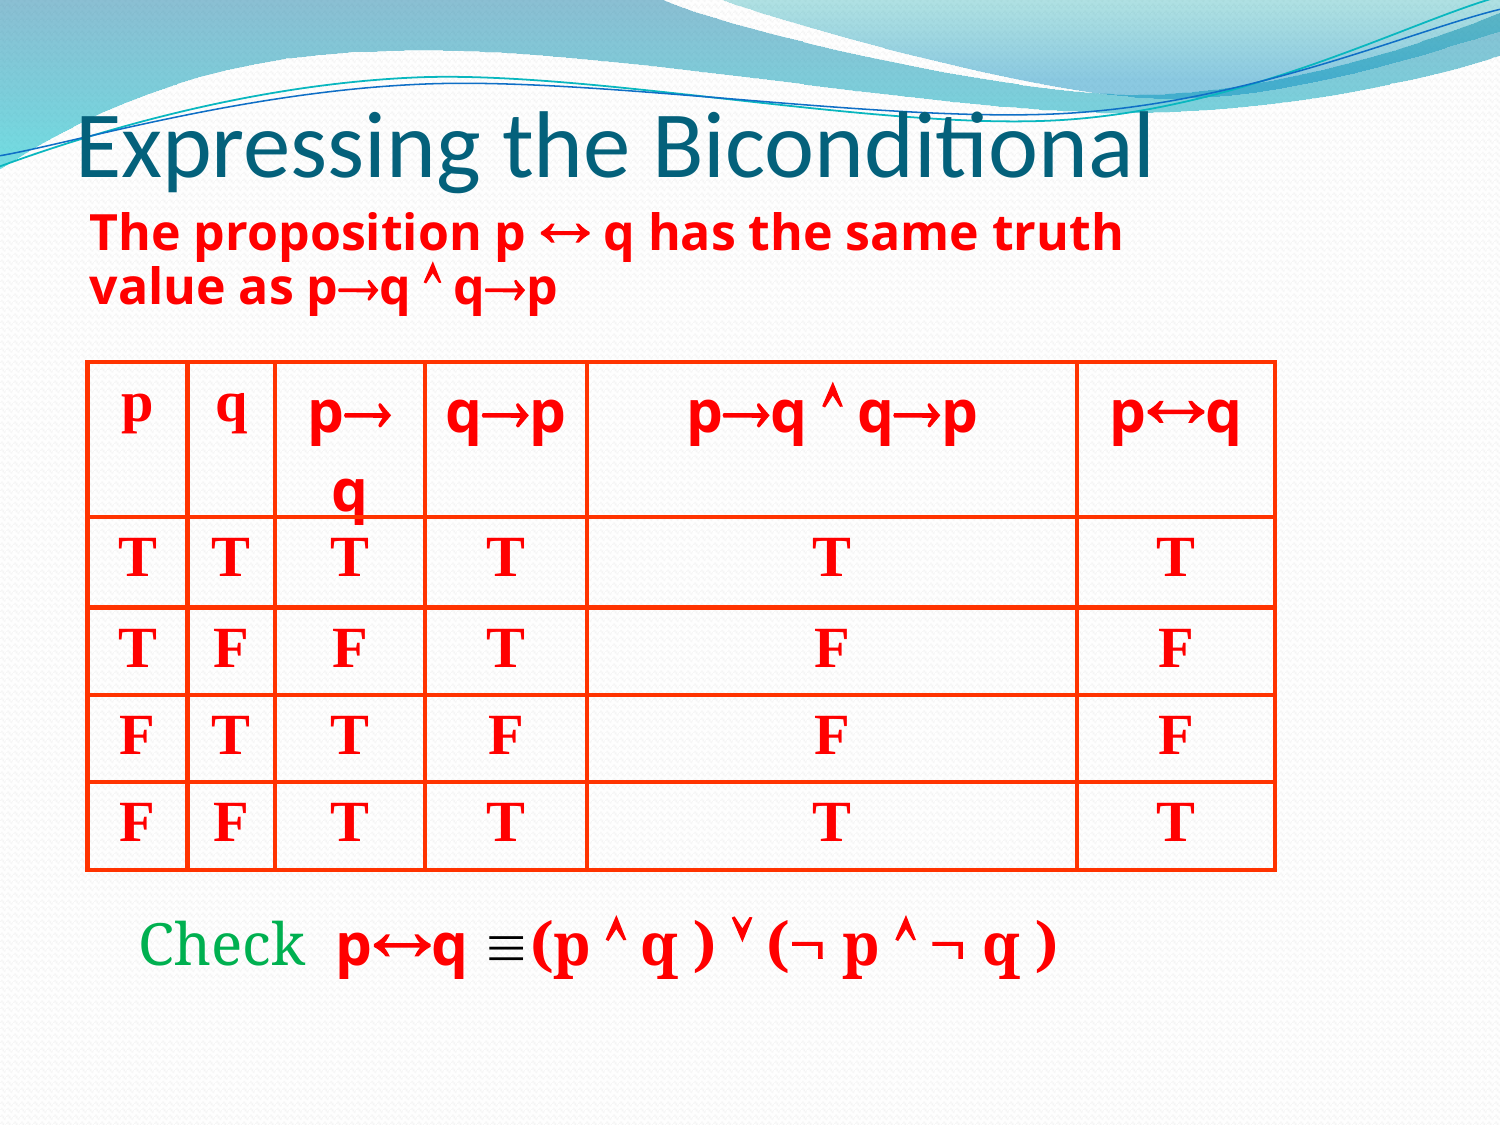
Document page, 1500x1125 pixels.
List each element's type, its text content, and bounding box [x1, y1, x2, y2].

table_header p [90, 364, 185, 515]
table_cell T [427, 519, 585, 605]
table_cell T [427, 784, 585, 868]
table_cell T [427, 610, 585, 693]
text_box Check pq (p  q )  ( p   q ) [123, 900, 1238, 985]
table_cell F [90, 697, 185, 780]
table_header pq [277, 364, 423, 515]
table_cell T [589, 519, 1075, 605]
table_header pq [1079, 364, 1273, 515]
table_cell T [190, 519, 273, 605]
table_cell T [1079, 784, 1273, 868]
table_header qp [427, 364, 585, 515]
table_cell T [277, 697, 423, 780]
table_cell T [277, 784, 423, 868]
title Expressing the Biconditional [75, 75, 1425, 197]
table_cell T [90, 519, 185, 605]
table_cell T [1079, 519, 1273, 605]
table_cell T [90, 610, 185, 693]
table_cell F [589, 697, 1075, 780]
table_cell F [427, 697, 585, 780]
table_cell F [190, 784, 273, 868]
table_cell F [589, 610, 1075, 693]
table_cell F [190, 610, 273, 693]
table_cell F [1079, 697, 1273, 780]
table_cell F [277, 610, 423, 693]
table_cell T [589, 784, 1075, 868]
table_header q [190, 364, 273, 515]
table_cell T [277, 519, 423, 605]
table_cell F [90, 784, 185, 868]
table_header pq  qp [589, 364, 1075, 515]
table_cell F [1079, 610, 1273, 693]
text_box The proposition p  q has the same truth value as pq  qp [74, 199, 1288, 323]
table_cell T [190, 697, 273, 780]
